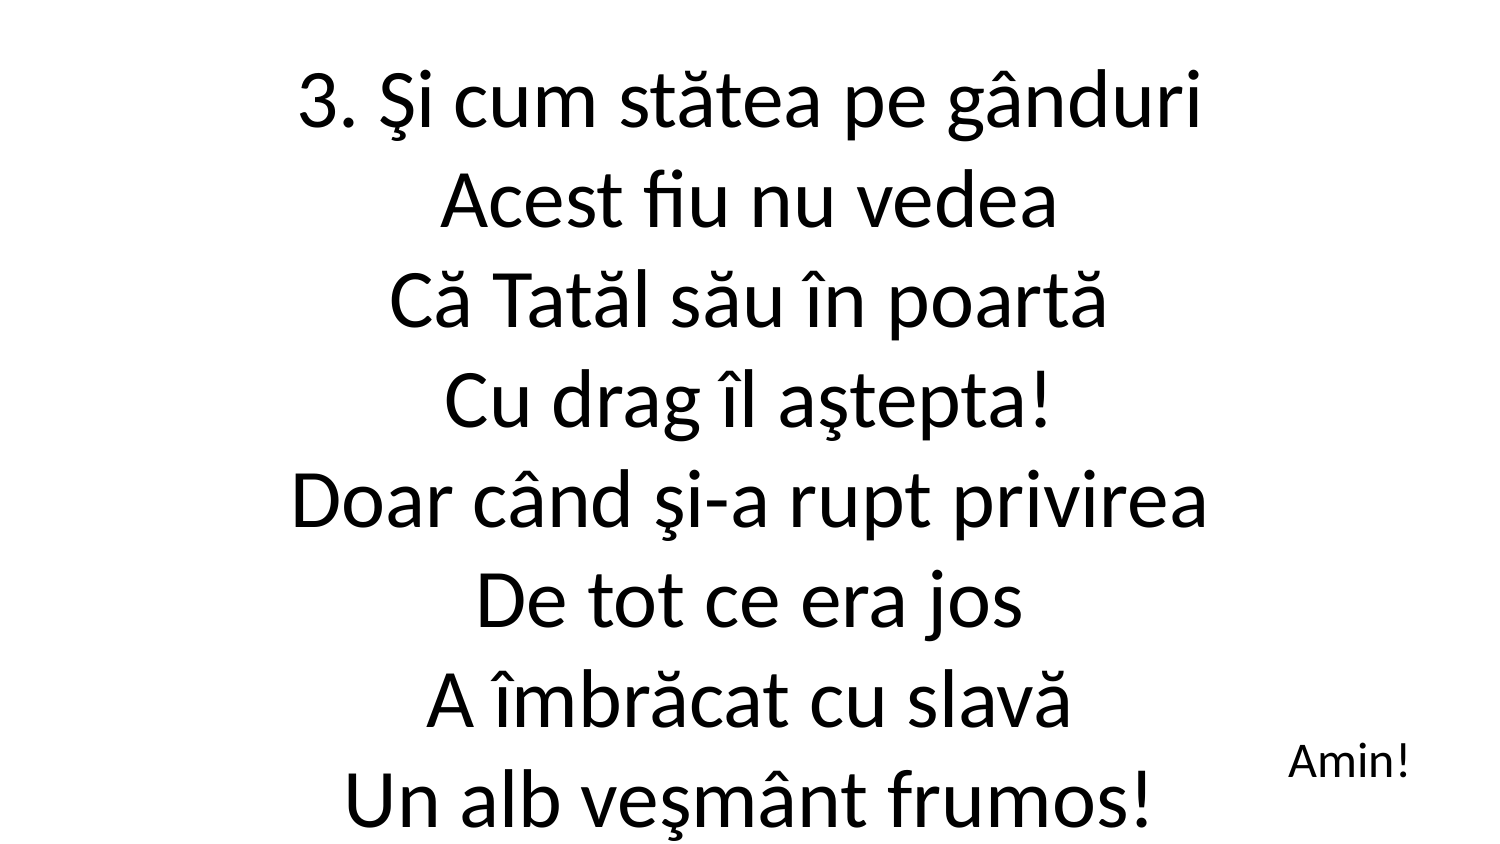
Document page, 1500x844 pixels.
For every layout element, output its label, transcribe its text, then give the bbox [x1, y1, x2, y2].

text_box Amin! [1273, 674, 1427, 795]
text_box 3. Şi cum stătea pe gânduri Acest fiu nu vedea Că Tatăl său în poartă Cu drag îl aştepta! Doar când şi-a rupt privirea De tot ce era jos A îmbrăcat cu slavă Un alb veşmânt frumos! [275, 0, 1225, 844]
